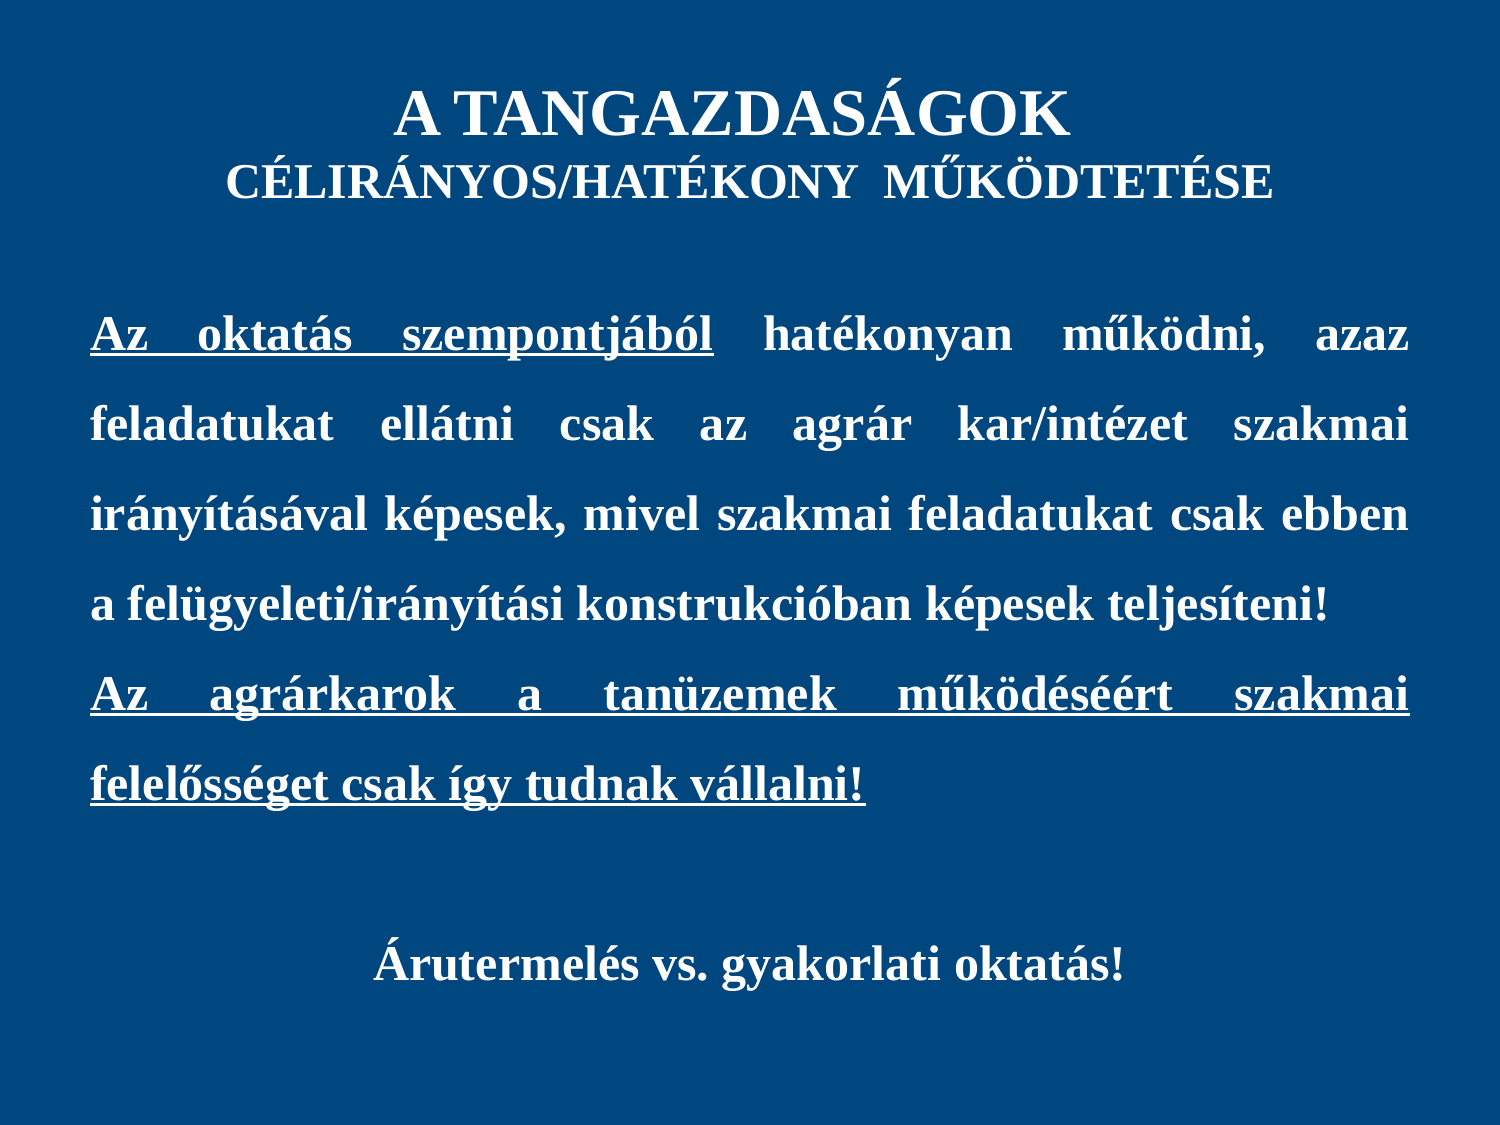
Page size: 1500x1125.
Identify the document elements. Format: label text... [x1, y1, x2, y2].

title A TANGAZDASÁGOK CÉLIRÁNYOS/HATÉKONY MŰKÖDTETÉSE [75, 45, 1425, 233]
list Az oktatás szempontjából hatékonyan működni, azaz feladatukat ellátni csak az agrár kar/intézet szakmai irányításával képesek, mivel szakmai feladatukat csak ebben a felügyeleti/irányítási konstrukcióban képesek teljesíteni! Az agrárkarok a tanüzemek működéséért szakmai felelősséget csak így tudnak vállalni! Árutermelés vs. gyakorlati oktatás! [75, 262, 1425, 1005]
